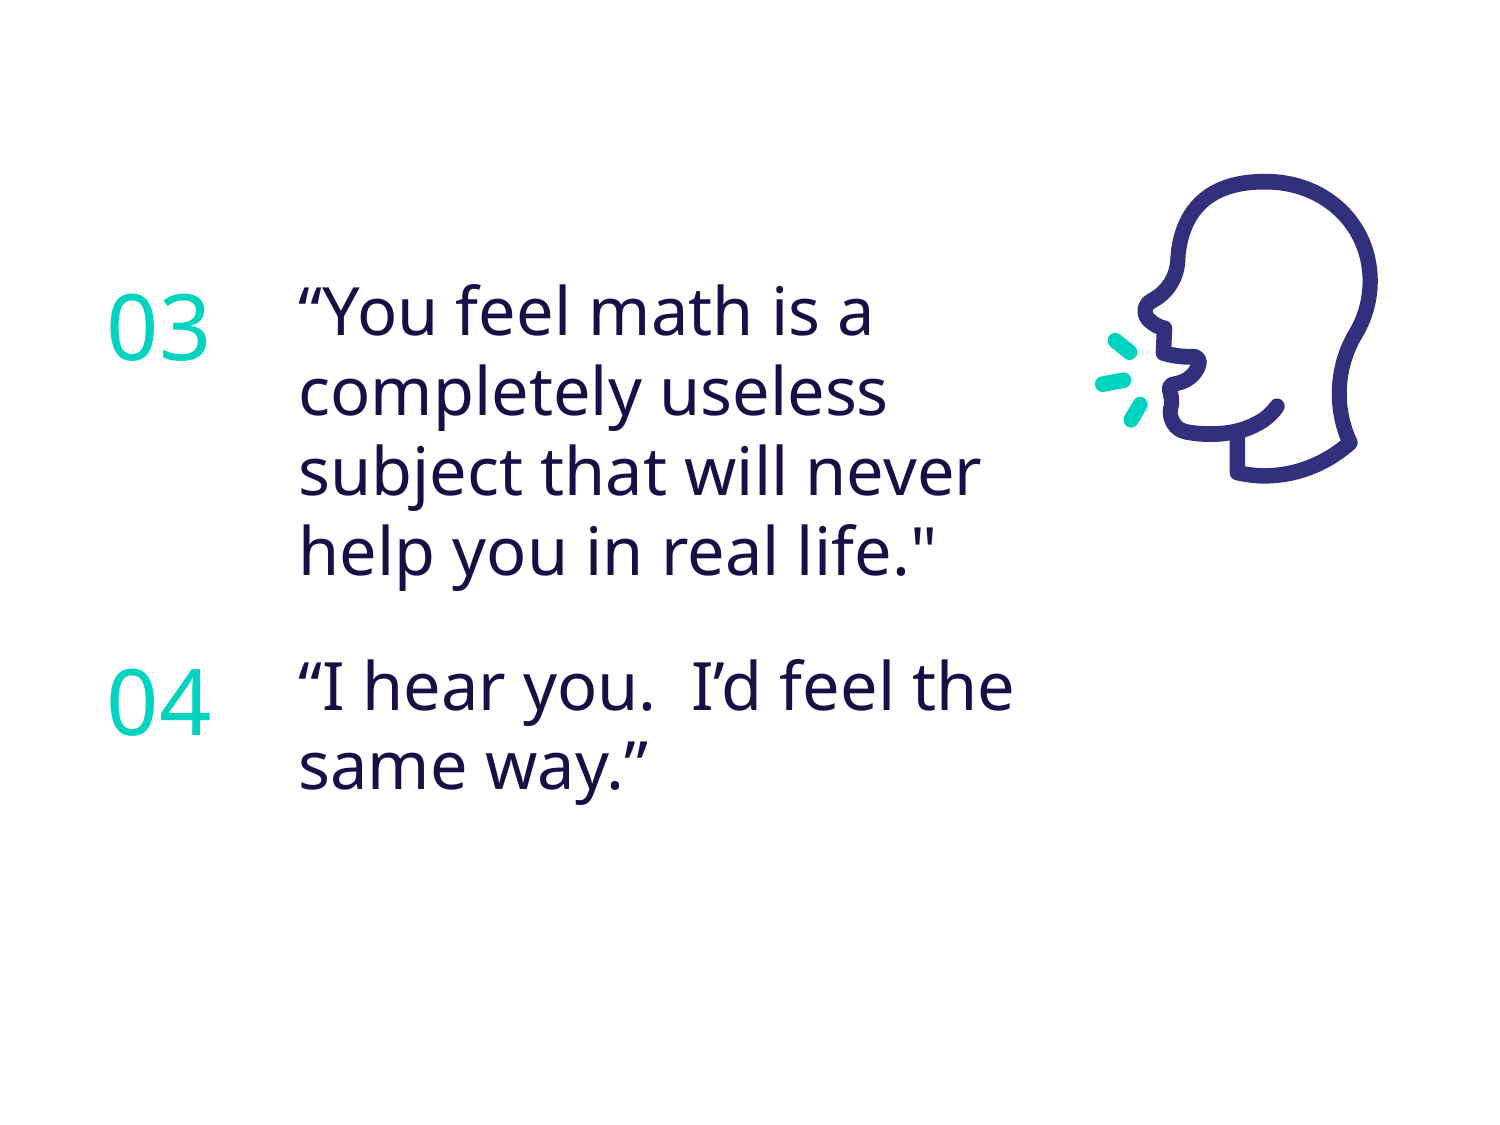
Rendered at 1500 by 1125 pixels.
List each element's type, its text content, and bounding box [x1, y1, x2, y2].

text_box 03 [92, 261, 259, 387]
text_box 04 [92, 635, 259, 761]
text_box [1095, 173, 1378, 484]
text_box “I hear you. I’d feel the same way.” [283, 635, 1166, 811]
text_box “You feel math is a completely useless subject that will never help you in real life." [283, 261, 1071, 597]
